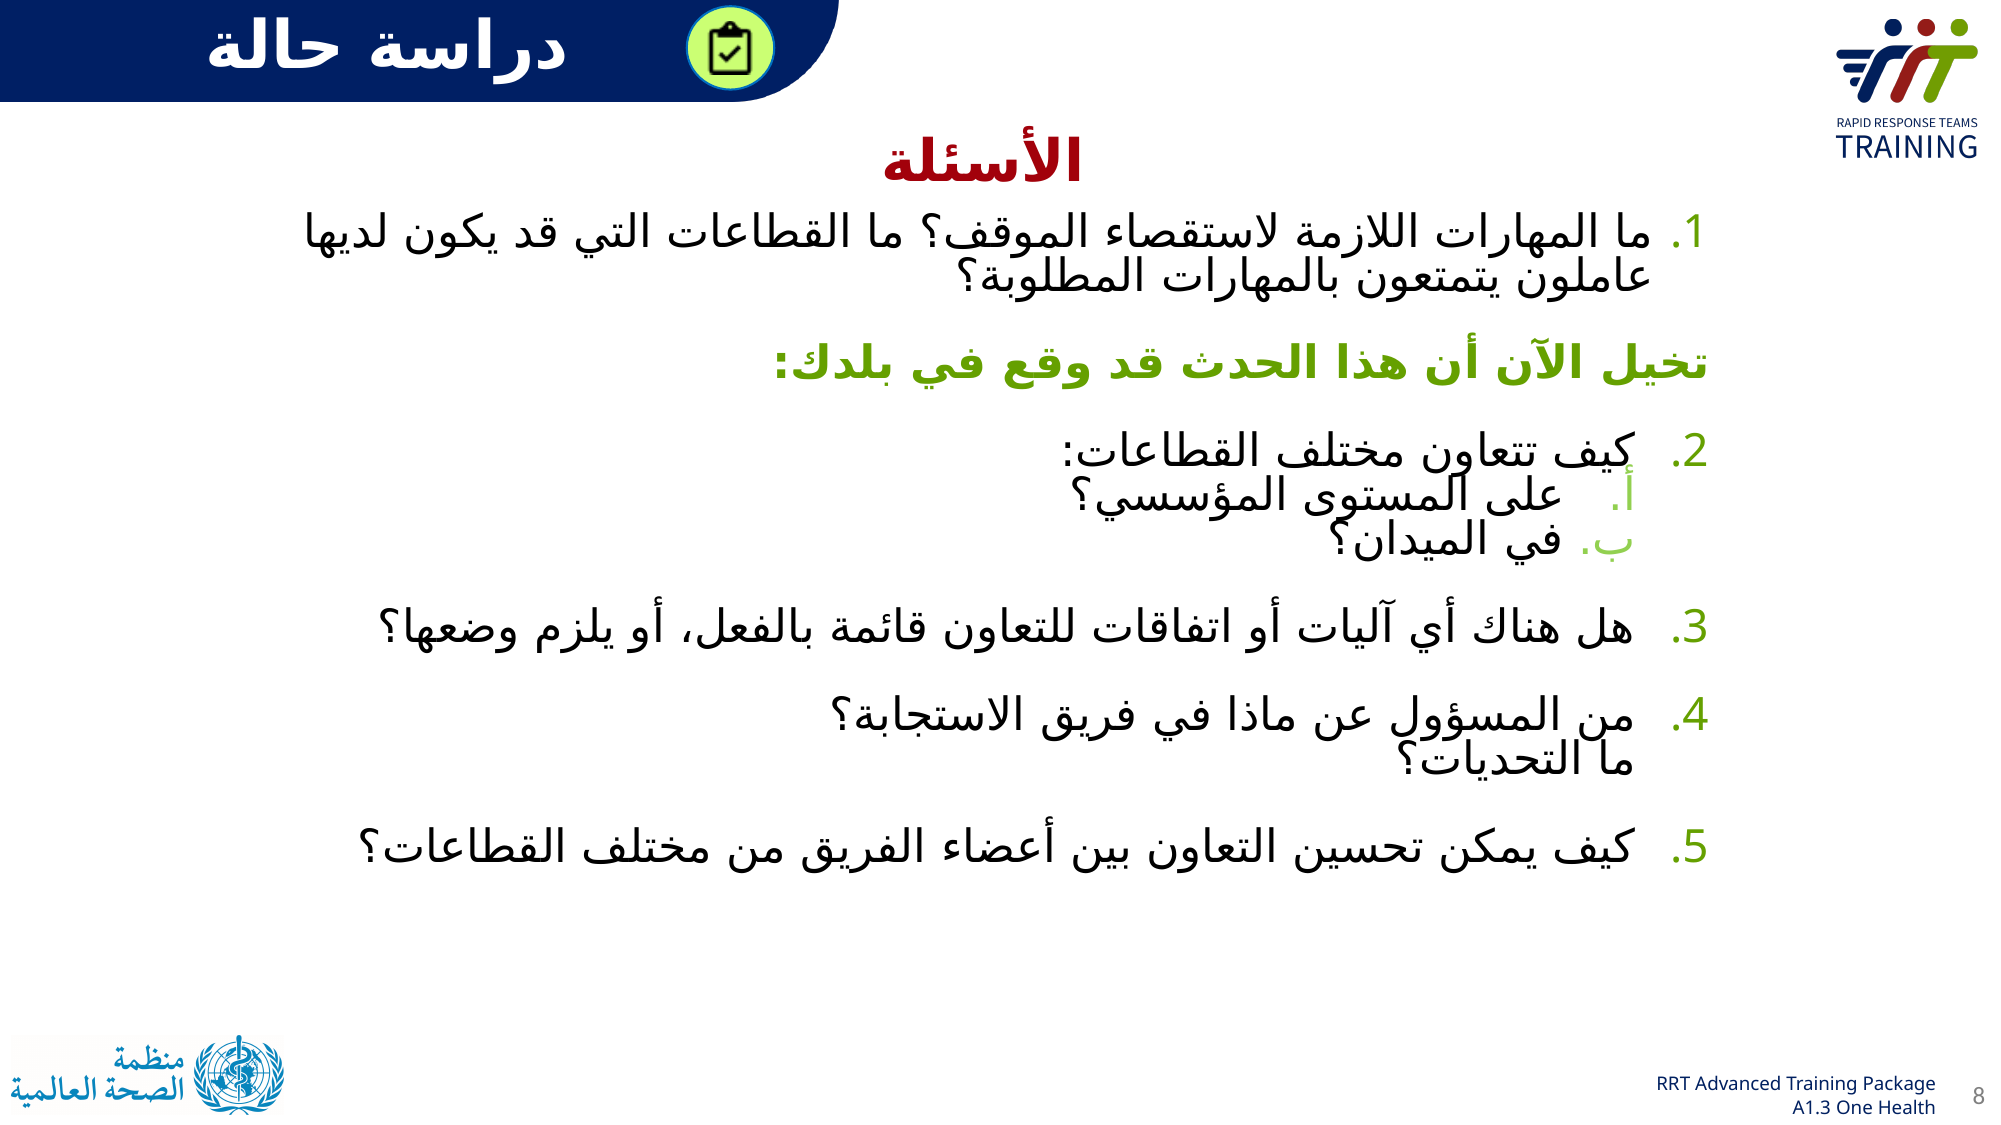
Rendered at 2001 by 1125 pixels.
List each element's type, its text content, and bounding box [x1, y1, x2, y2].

text_box الأسئلة [57, 115, 1093, 201]
picture [241, 1050, 247, 1059]
text_box دراسة حالة [5, 3, 577, 90]
picture [11, 1035, 284, 1115]
picture [0, 0, 839, 102]
text_box ما المهارات اللازمة لاستقصاء الموقف؟ ما القطاعات التي قد يكون لديها عاملون يتمتعون بالمهارات المطلوبة؟ تخيل الآن أن هذا الحدث قد وقع في بلدك: كيف تتعاون مختلف القطاعات: أ. على المستوى المؤسسي؟ ب. في الميدان؟ هل هناك أي آليات أو اتفاقات للتعاون قائمة بالفعل، أو يلزم وضعها؟ من المسؤول عن ماذا في فريق الاستجابة؟ ما التحديات؟ كيف يمكن تحسين التعاون بين أعضاء الفريق من مختلف القطاعات؟ [281, 204, 1719, 879]
text_box [686, 6, 775, 90]
picture [1835, 19, 1978, 167]
